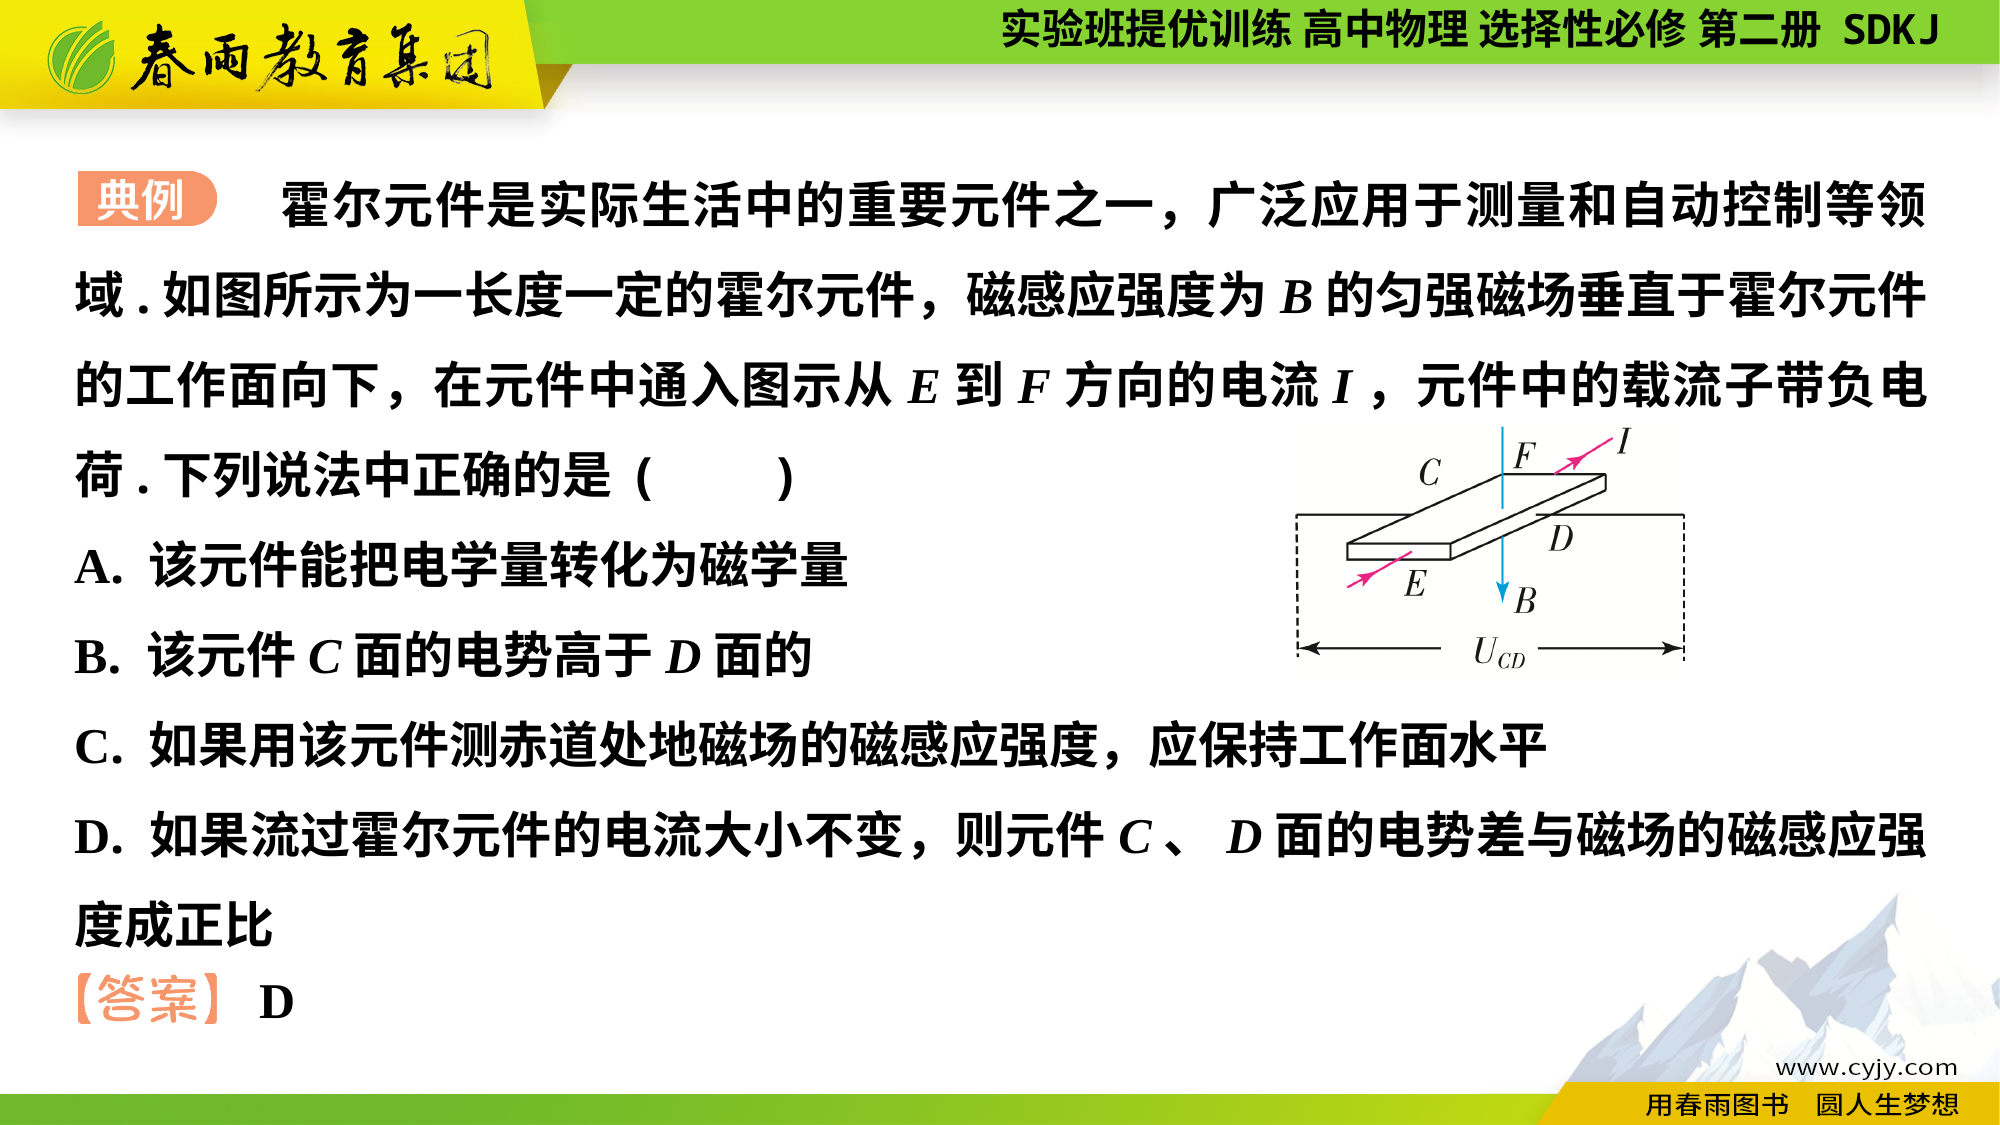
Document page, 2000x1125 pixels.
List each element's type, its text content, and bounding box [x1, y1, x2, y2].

text_box D [244, 960, 311, 1036]
picture [0, 0, 2000, 1125]
list 霍尔元件是实际生活中的重要元件之一，广泛应用于测量和自动控制等领域.如图所示为一长度一定的霍尔元件，磁感应强度为B的匀强磁场垂直于霍尔元件的工作面向下，在元件中通入图示从E到F方向的电流I，元件中的载流子带负电荷.下列说法中正确的是 ( ) A. 该元件能把电学量转化为磁学量 B. 该元件C面的电势高于D面的 C. 如果用该元件测赤道处地磁场的磁感应强度，应保持工作面水平 D. 如果流过霍尔元件的电流大小不变，则元件C、D面的电势差与磁场的磁感应强度成正比 [59, 136, 1944, 970]
